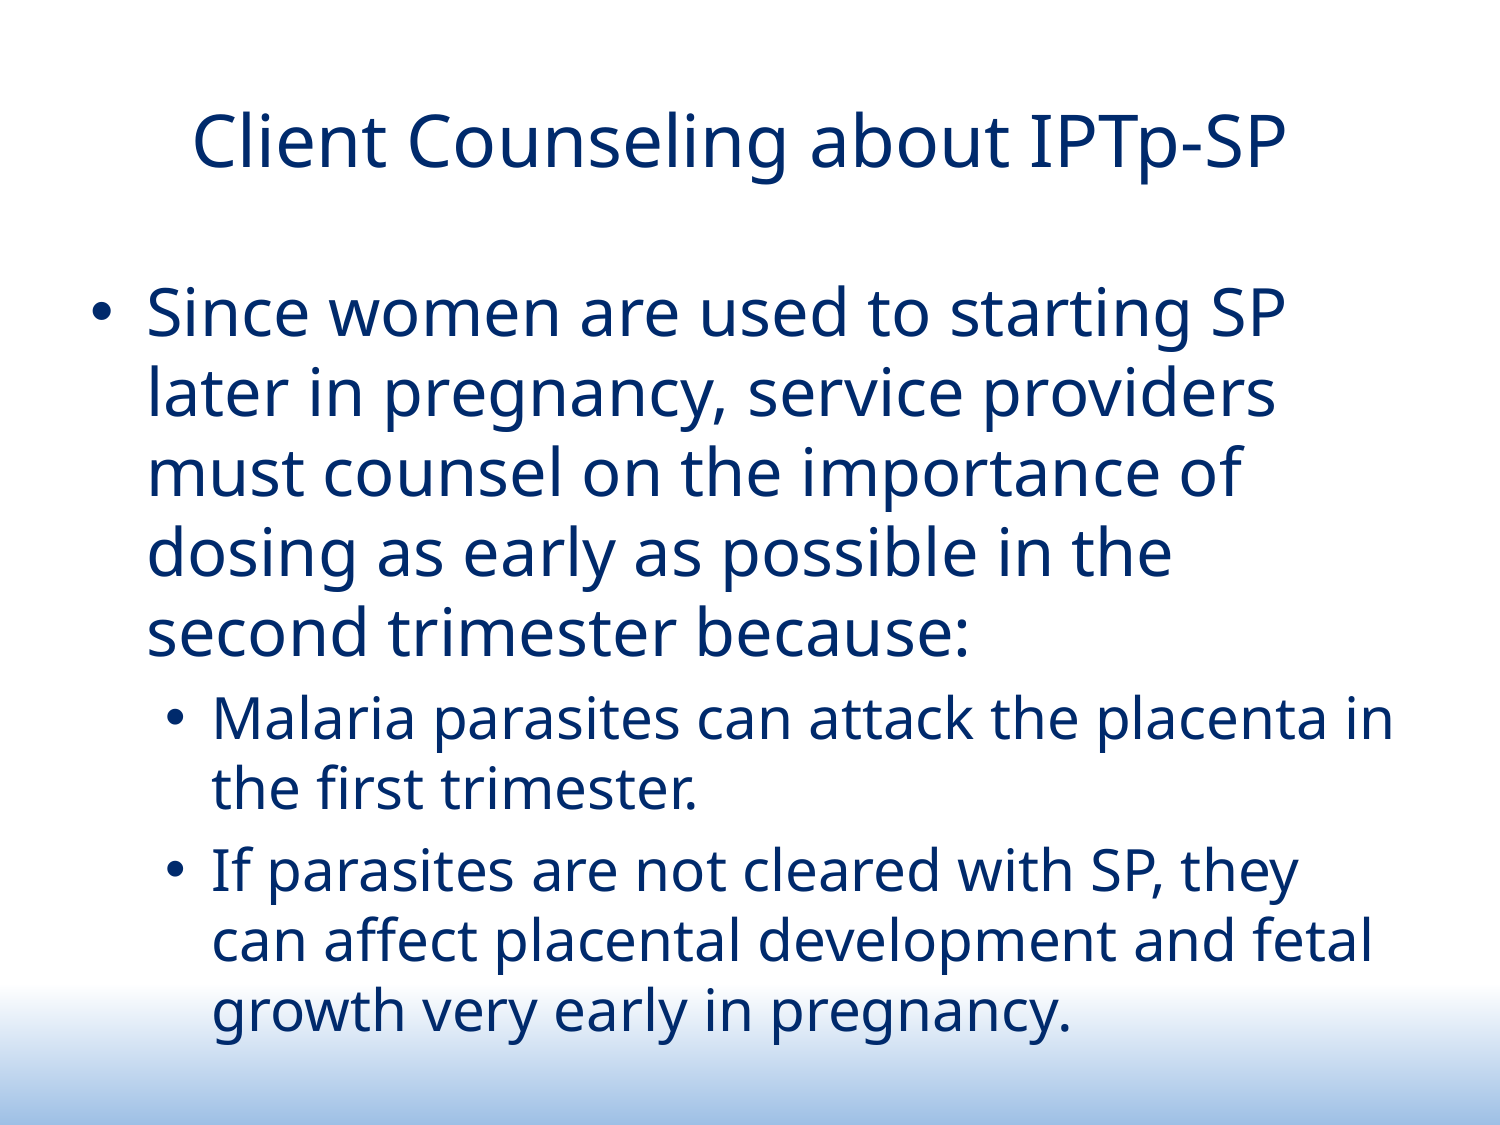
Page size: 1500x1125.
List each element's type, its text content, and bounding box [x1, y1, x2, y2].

list Since women are used to starting SP later in pregnancy, service providers must counsel on the importance of dosing as early as possible in the second trimester because: Malaria parasites can attack the placenta in the first trimester. If parasites are not cleared with SP, they can affect placental development and fetal growth very early in pregnancy. [75, 262, 1425, 1005]
title Client Counseling about IPTp-SP [75, 45, 1425, 233]
